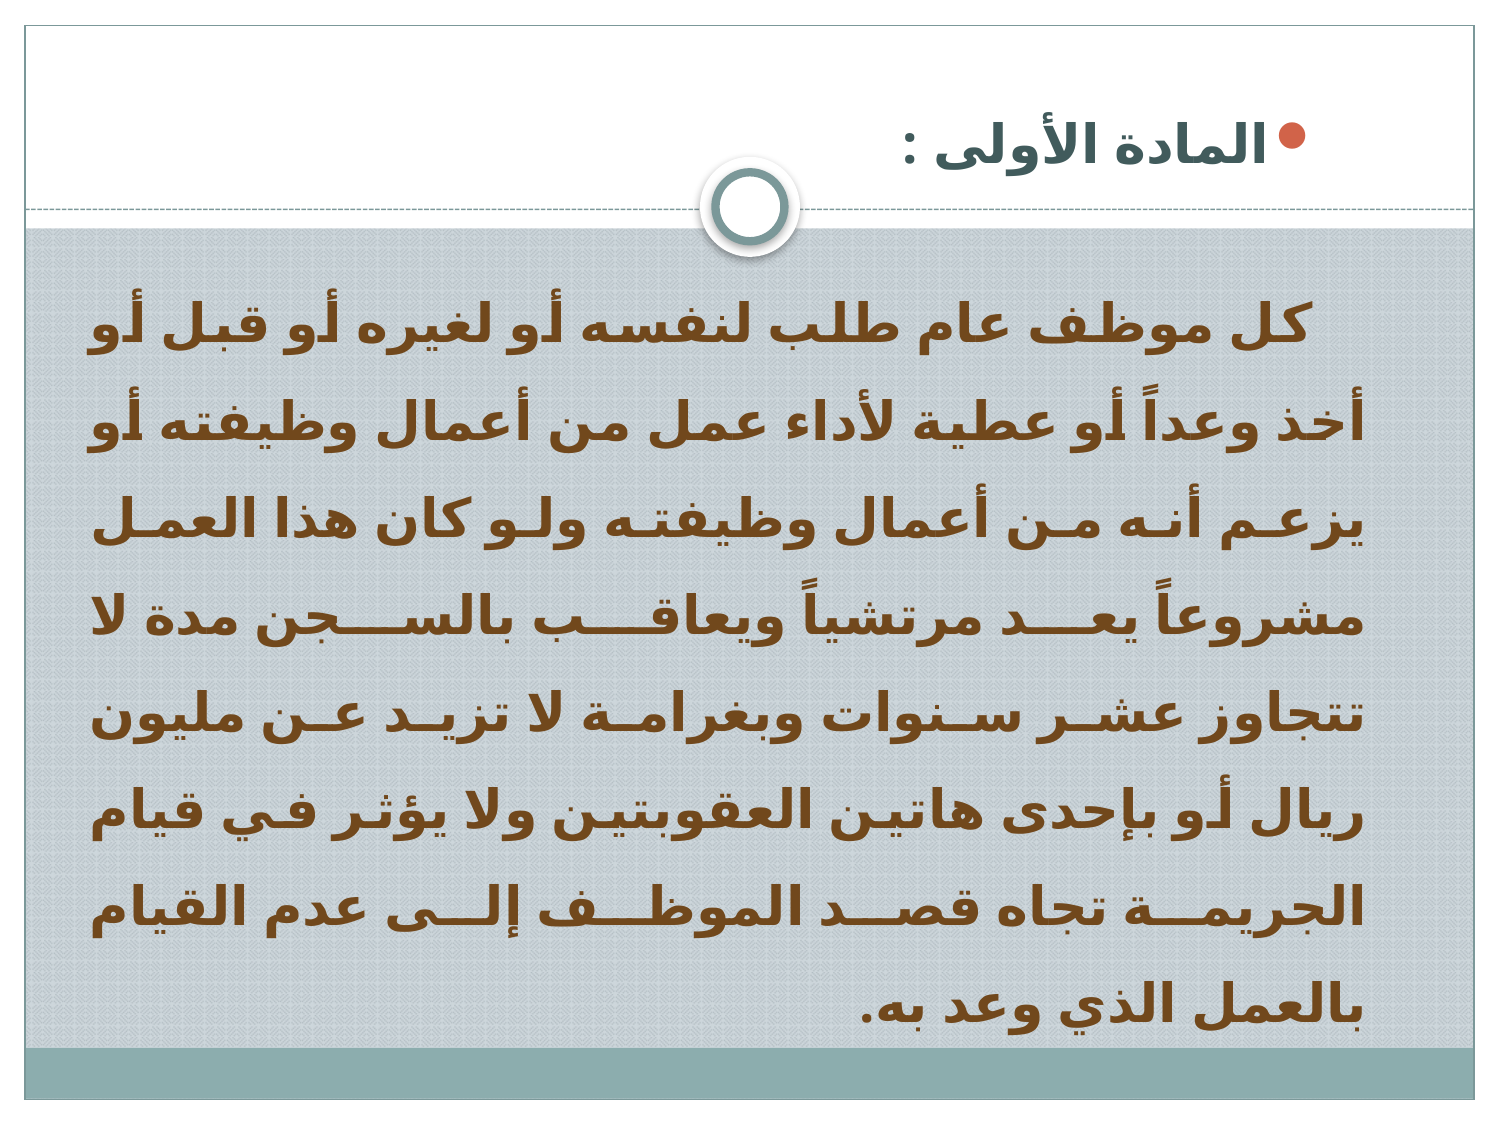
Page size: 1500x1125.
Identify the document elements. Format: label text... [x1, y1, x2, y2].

list المادة الأولى : كل موظف عام طلب لنفسه أو لغيره أو قبل أو أخذ وعداً أو عطية لأداء عمل من أعمال وظيفته أو يزعم أنه من أعمال وظيفته ولو كان هذا العمل مشروعاً يعد مرتشياً ويعاقب بالسجن مدة لا تتجاوز عشر سنوات وبغرامة لا تزيد عن مليون ريال أو بإحدى هاتين العقوبتين ولا يؤثر في قيام الجريمة تجاه قصد الموظف إلى عدم القيام بالعمل الذي وعد به. [75, 101, 1425, 1047]
